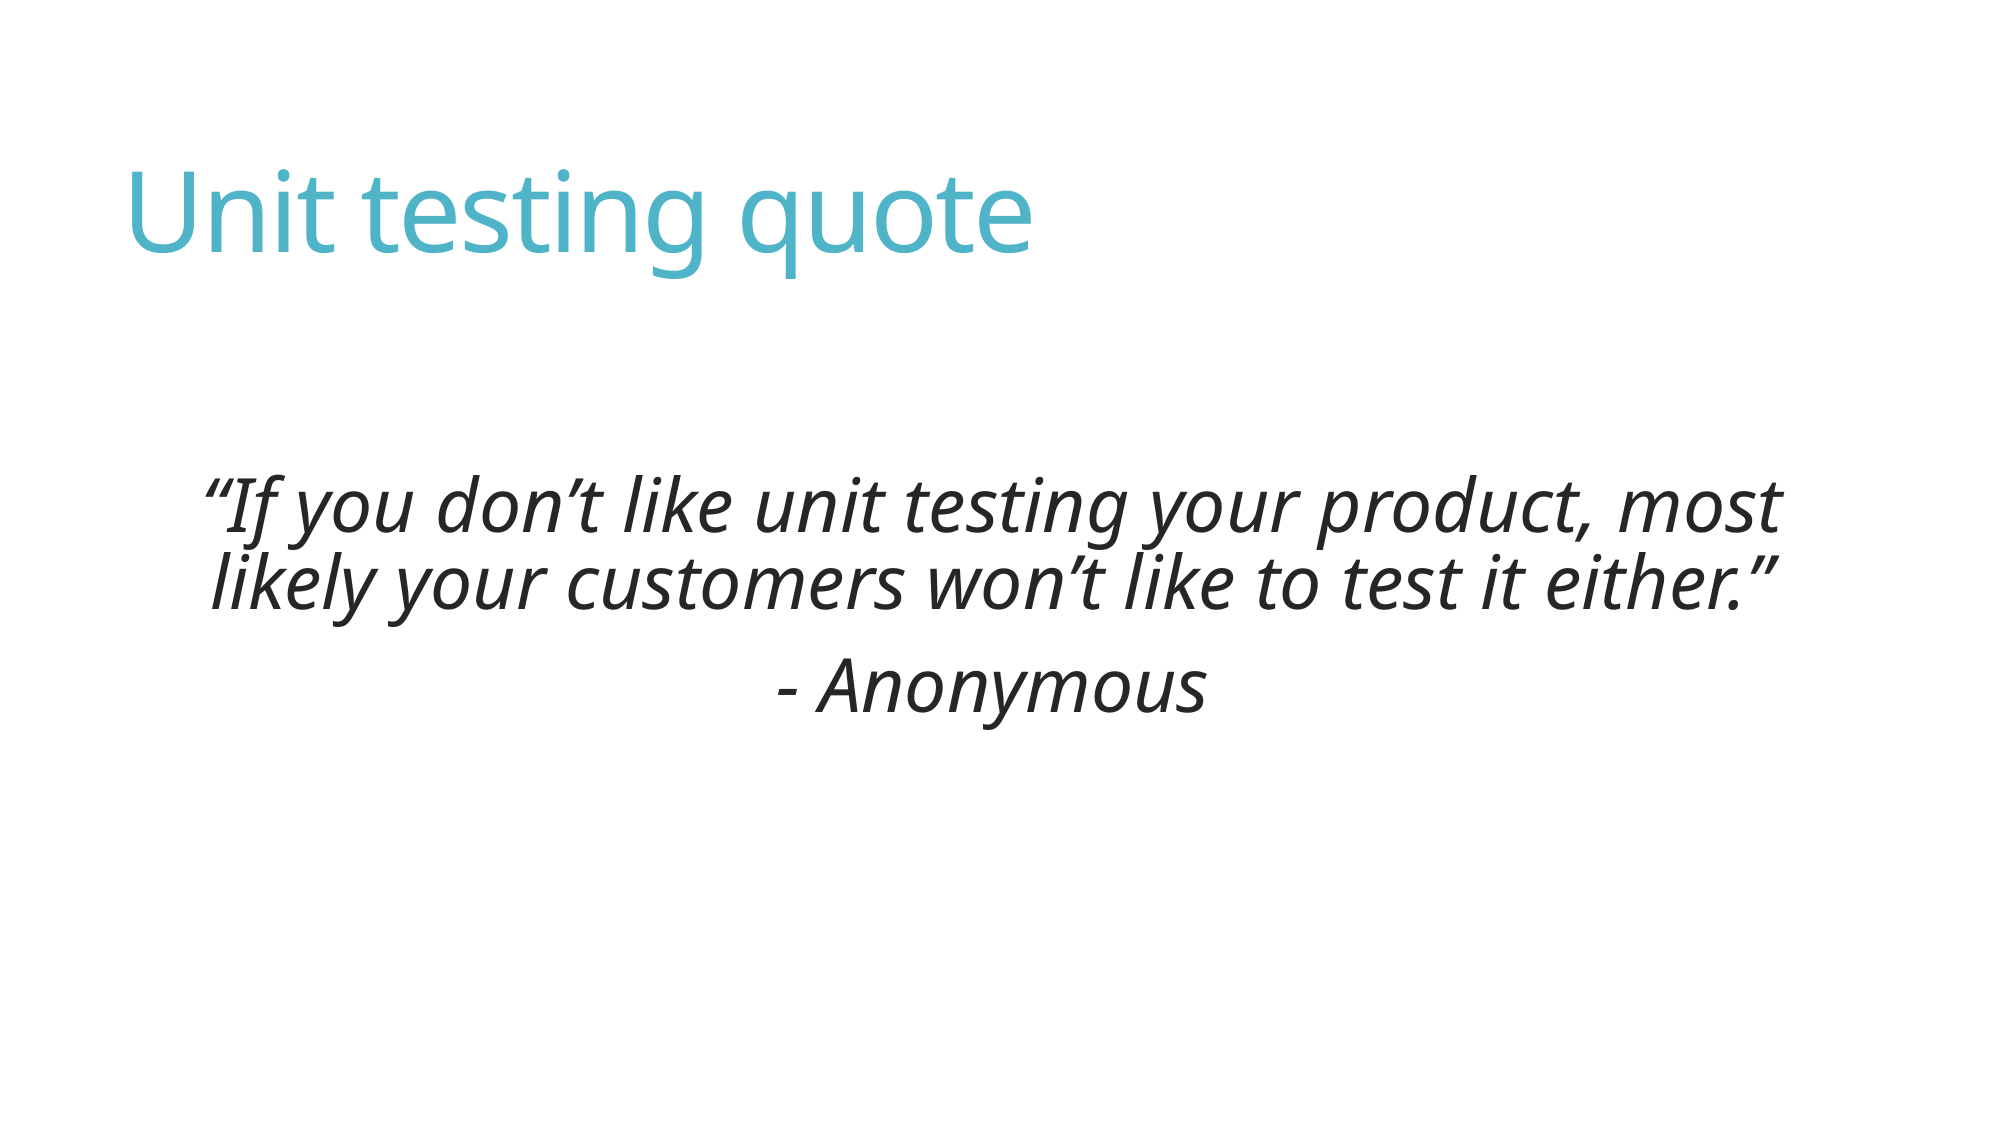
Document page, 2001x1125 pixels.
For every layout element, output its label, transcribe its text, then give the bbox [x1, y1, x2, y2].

list “If you don’t like unit testing your product, most likely your customers won’t like to test it either.” - Anonymous [111, 329, 1876, 948]
title Unit testing quote [107, 81, 1875, 354]
